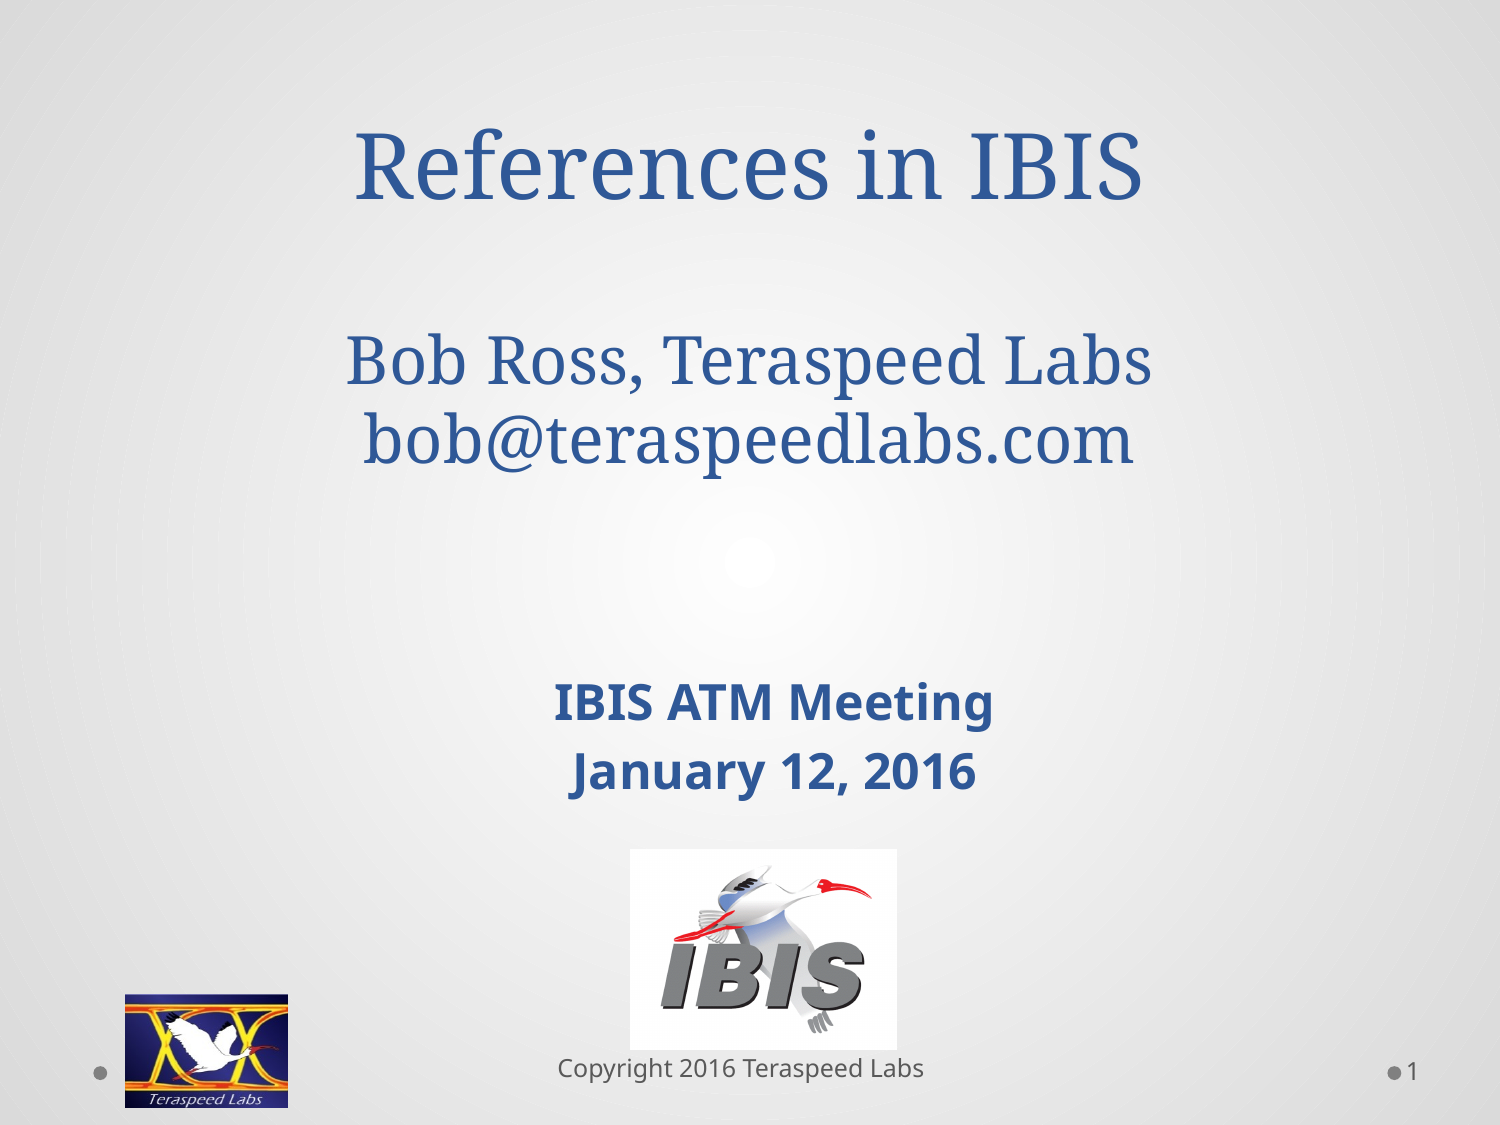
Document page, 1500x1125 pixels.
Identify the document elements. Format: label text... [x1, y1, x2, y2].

subtitle IBIS ATM Meeting January 12, 2016 [174, 662, 1375, 863]
picture [630, 849, 898, 1051]
footer Copyright 2016 Teraspeed Labs [549, 1037, 1018, 1098]
picture [125, 994, 288, 1108]
title References in IBIS Bob Ross, Teraspeed Labs bob@teraspeedlabs.com [112, 99, 1388, 800]
slide_number 1 [1401, 1042, 1494, 1103]
